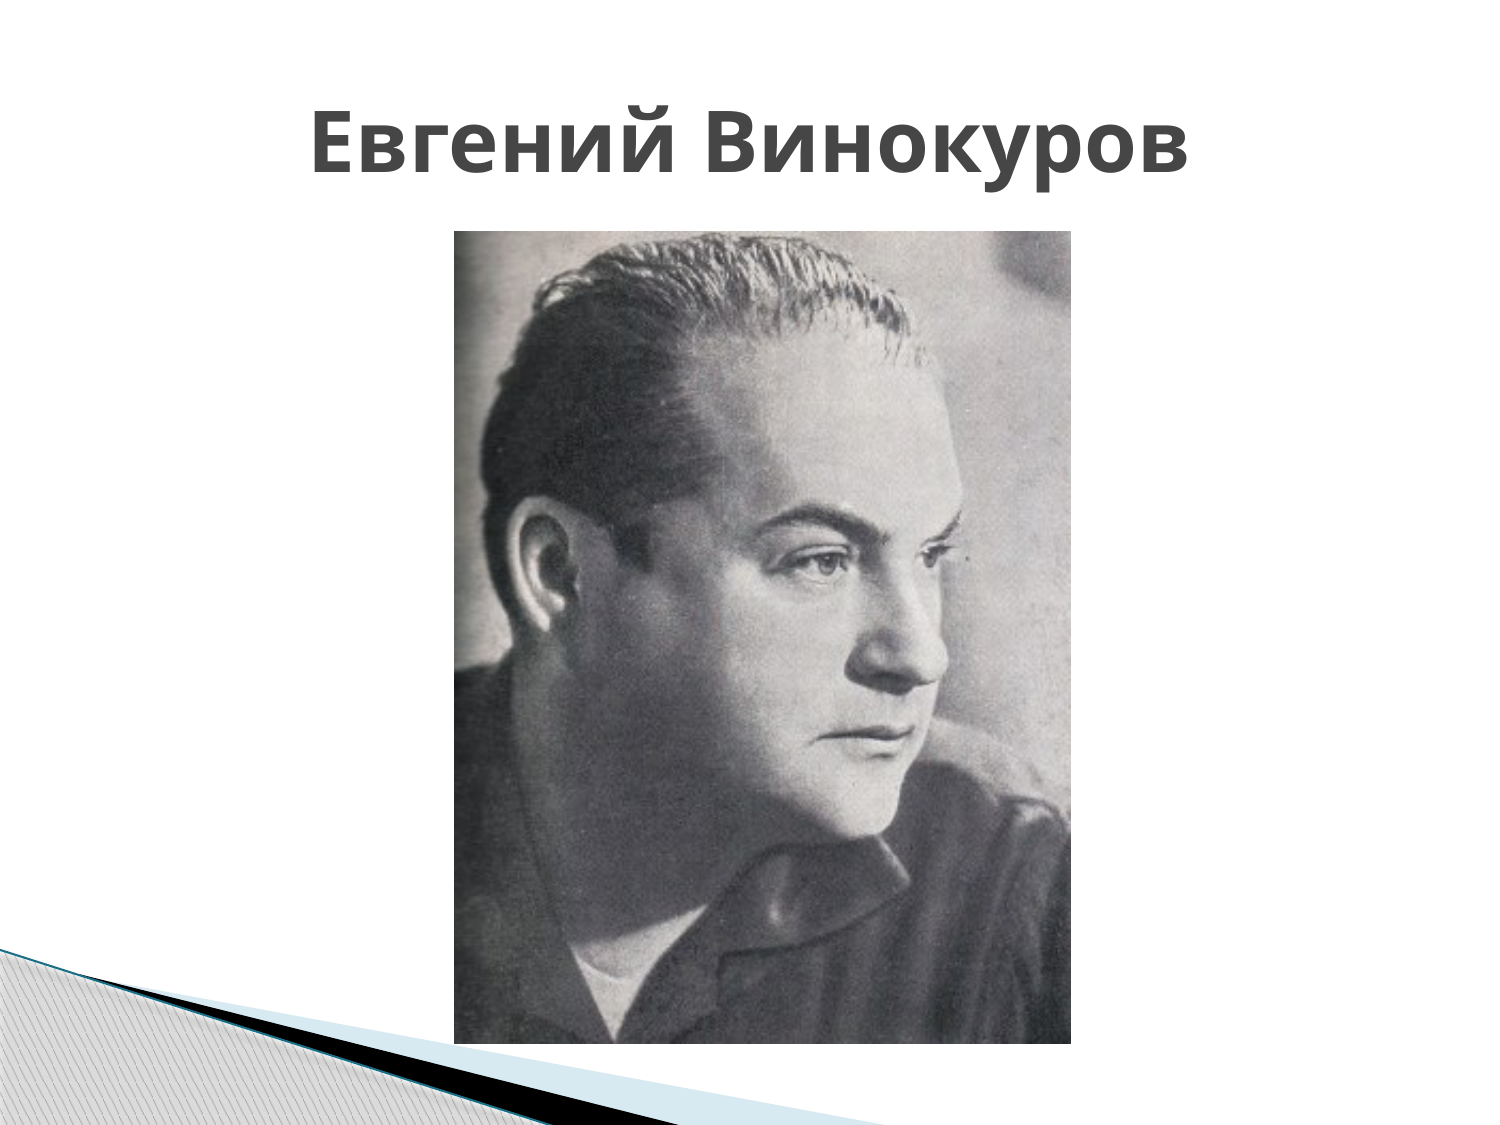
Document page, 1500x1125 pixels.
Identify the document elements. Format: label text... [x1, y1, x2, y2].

title Евгений Винокуров [75, 45, 1425, 233]
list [454, 231, 1071, 1044]
